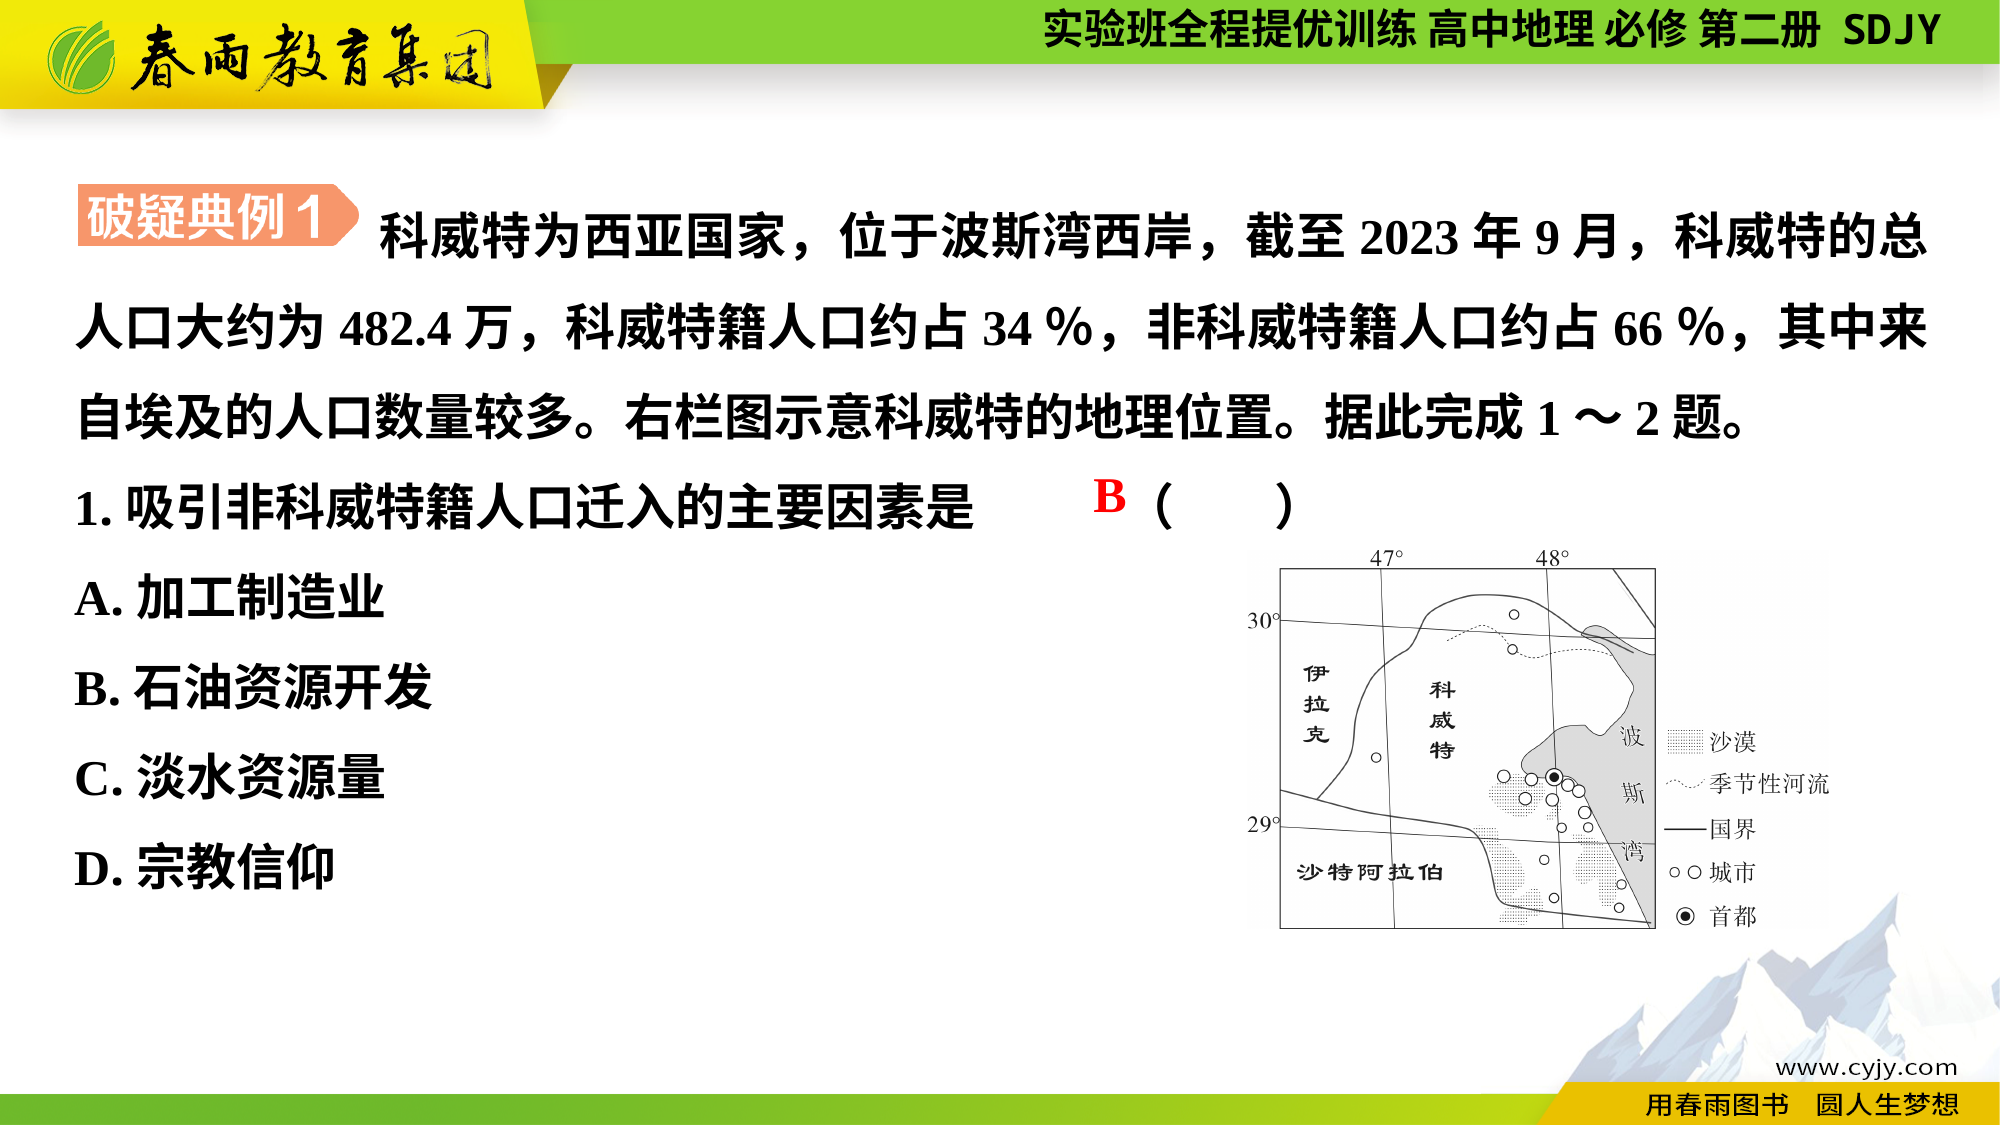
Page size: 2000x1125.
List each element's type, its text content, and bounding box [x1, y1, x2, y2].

picture [0, 0, 2000, 1125]
list 科威特为西亚国家，位于波斯湾西岸，截至2023年9月，科威特的总人口大约为482.4万，科威特籍人口约占34％，非科威特籍人口约占66％，其中来自埃及的人口数量较多。右栏图示意科威特的地理位置。据此完成1～2题。 1.吸引非科威特籍人口迁入的主要因素是 （ ） A.加工制造业 B.石油资源开发 C.淡水资源量 D.宗教信仰 [59, 167, 1944, 910]
text_box B [1078, 454, 1142, 530]
